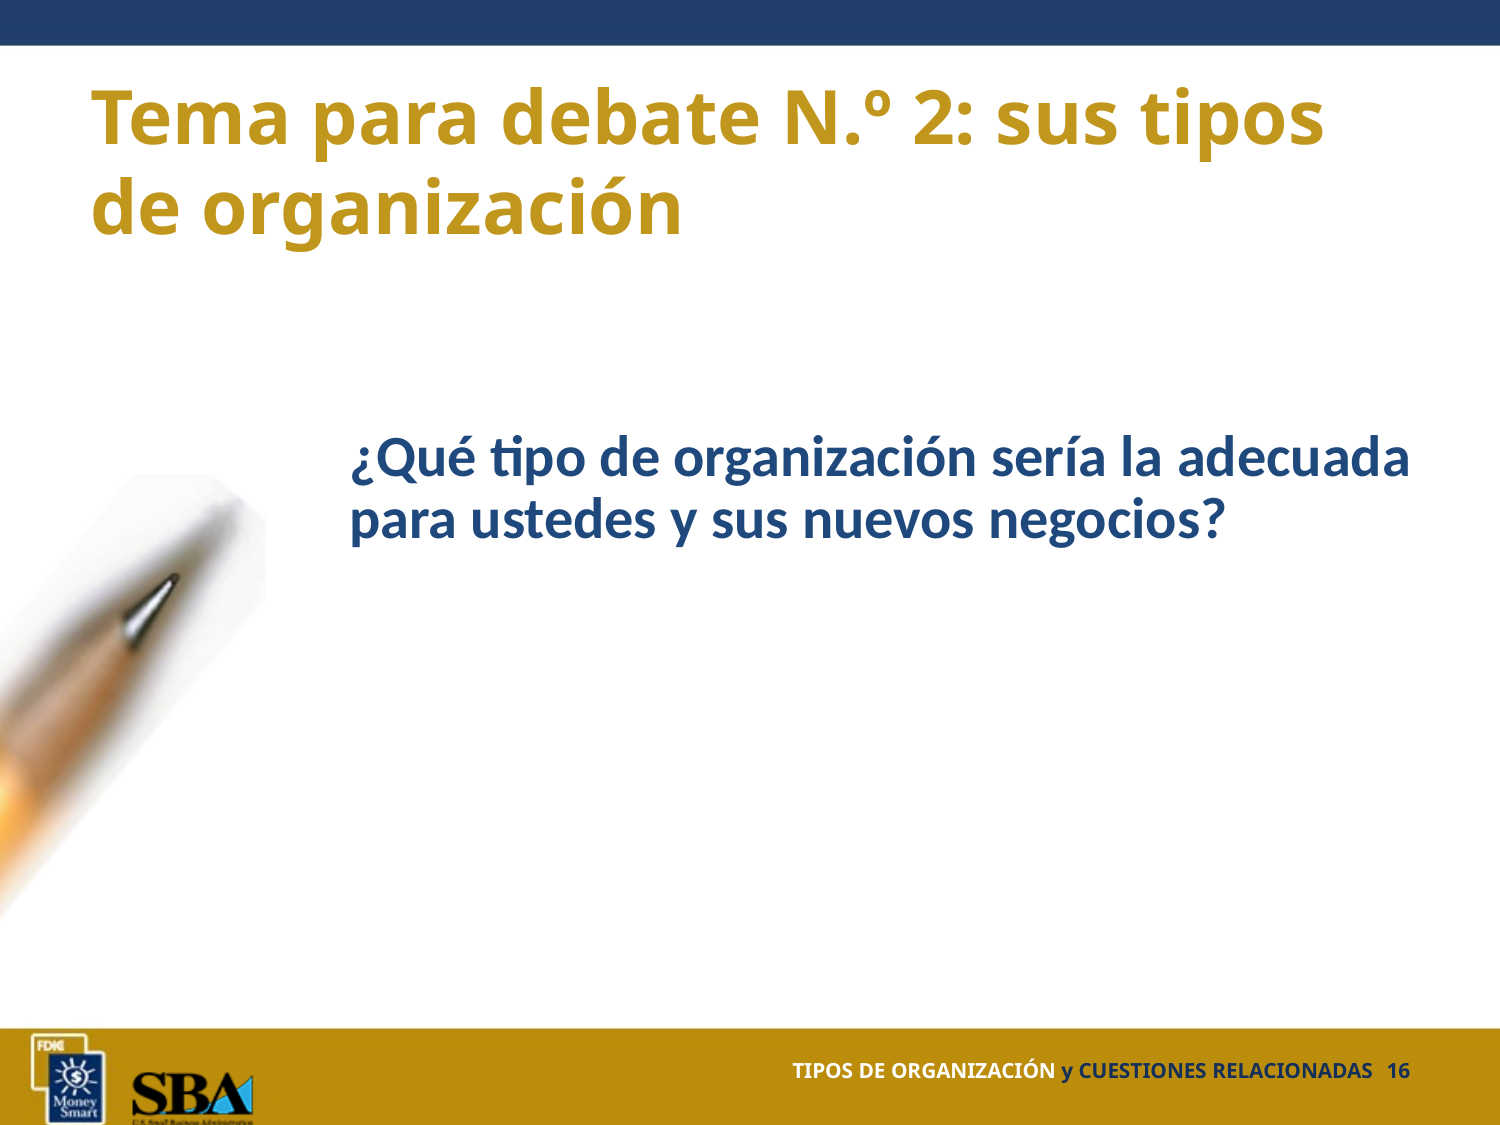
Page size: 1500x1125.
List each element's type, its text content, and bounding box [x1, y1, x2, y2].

title Tema para debate N.º 2: sus tipos de organización [74, 62, 1426, 163]
text_box ¿Qué tipo de organización sería la adecuada para ustedes y sus nuevos negocios? [334, 270, 1471, 559]
picture [0, 0, 1500, 1125]
